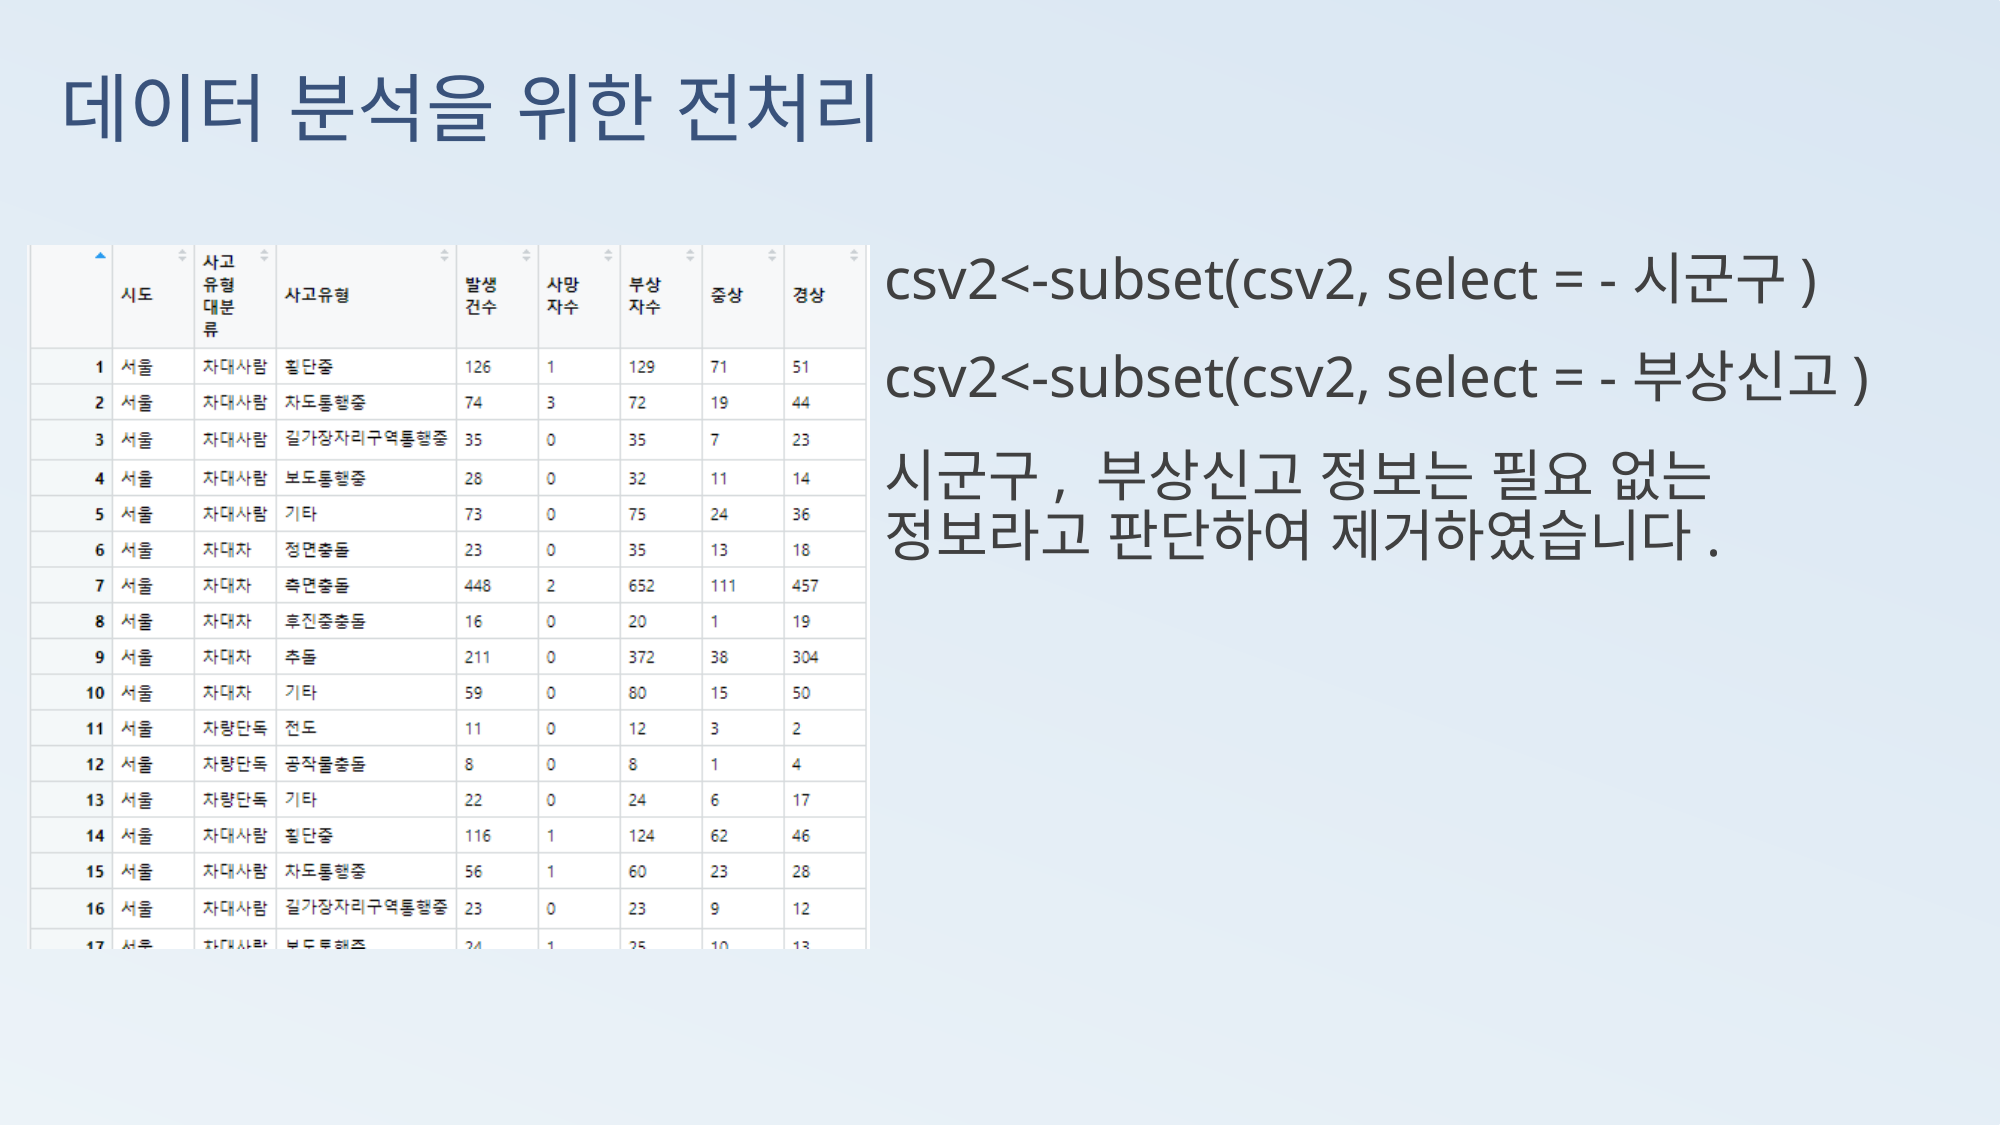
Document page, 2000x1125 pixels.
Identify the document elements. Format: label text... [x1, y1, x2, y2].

picture [27, 245, 870, 949]
title 데이터 분석을 위한 전처리 [45, 0, 1846, 159]
list csv2<-subset(csv2, select = -시군구) csv2<-subset(csv2, select = -부상신고) 시군구, 부상신고 정보는 필요 없는 정보라고 판단하여 제거하였습니다. [869, 243, 1933, 1059]
